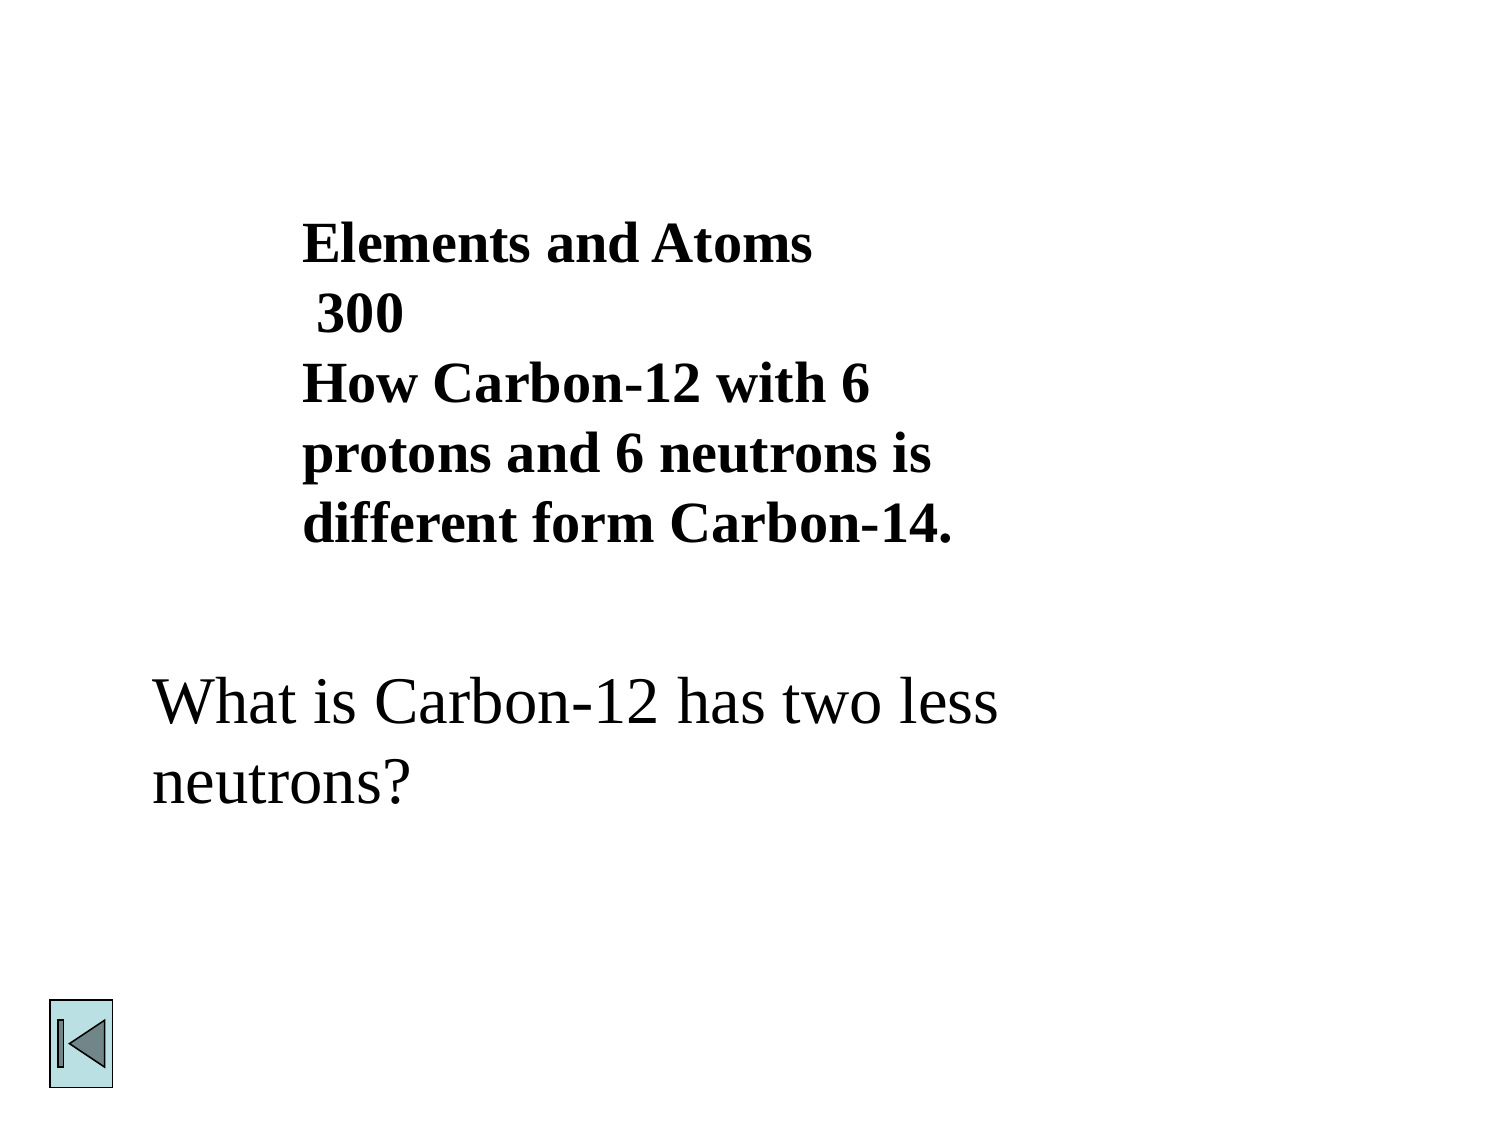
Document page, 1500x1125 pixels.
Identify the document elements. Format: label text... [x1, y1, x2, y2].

text_box [49, 999, 113, 1088]
text_box What is Carbon-12 has two less neutrons? [137, 649, 1238, 825]
text_box Elements and Atoms 300 How Carbon-12 with 6 protons and 6 neutrons is different form Carbon-14. [287, 196, 975, 562]
